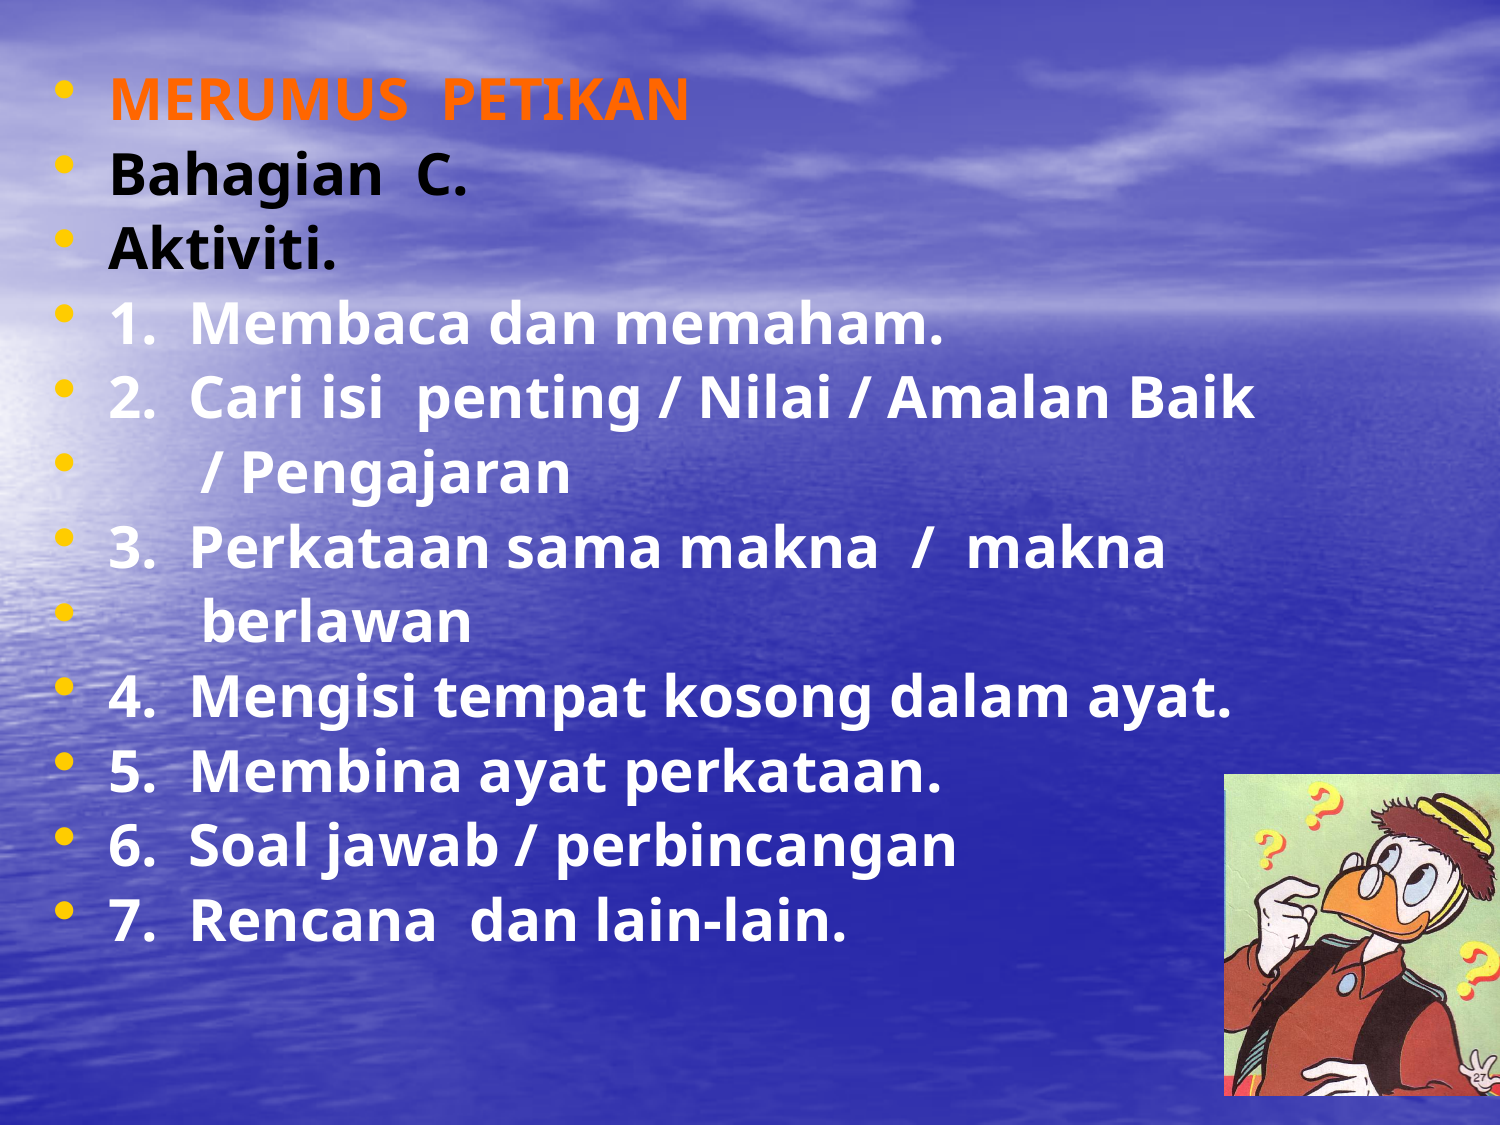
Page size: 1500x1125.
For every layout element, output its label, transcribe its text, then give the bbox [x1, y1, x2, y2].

list MERUMUS PETIKAN Bahagian C. Aktiviti. 1. Membaca dan memaham. 2. Cari isi penting / Nilai / Amalan Baik / Pengajaran 3. Perkataan sama makna / makna berlawan 4. Mengisi tempat kosong dalam ayat. 5. Membina ayat perkataan. 6. Soal jawab / perbincangan 7. Rencana dan lain-lain. [37, 62, 1451, 776]
picture [1224, 774, 1500, 1096]
